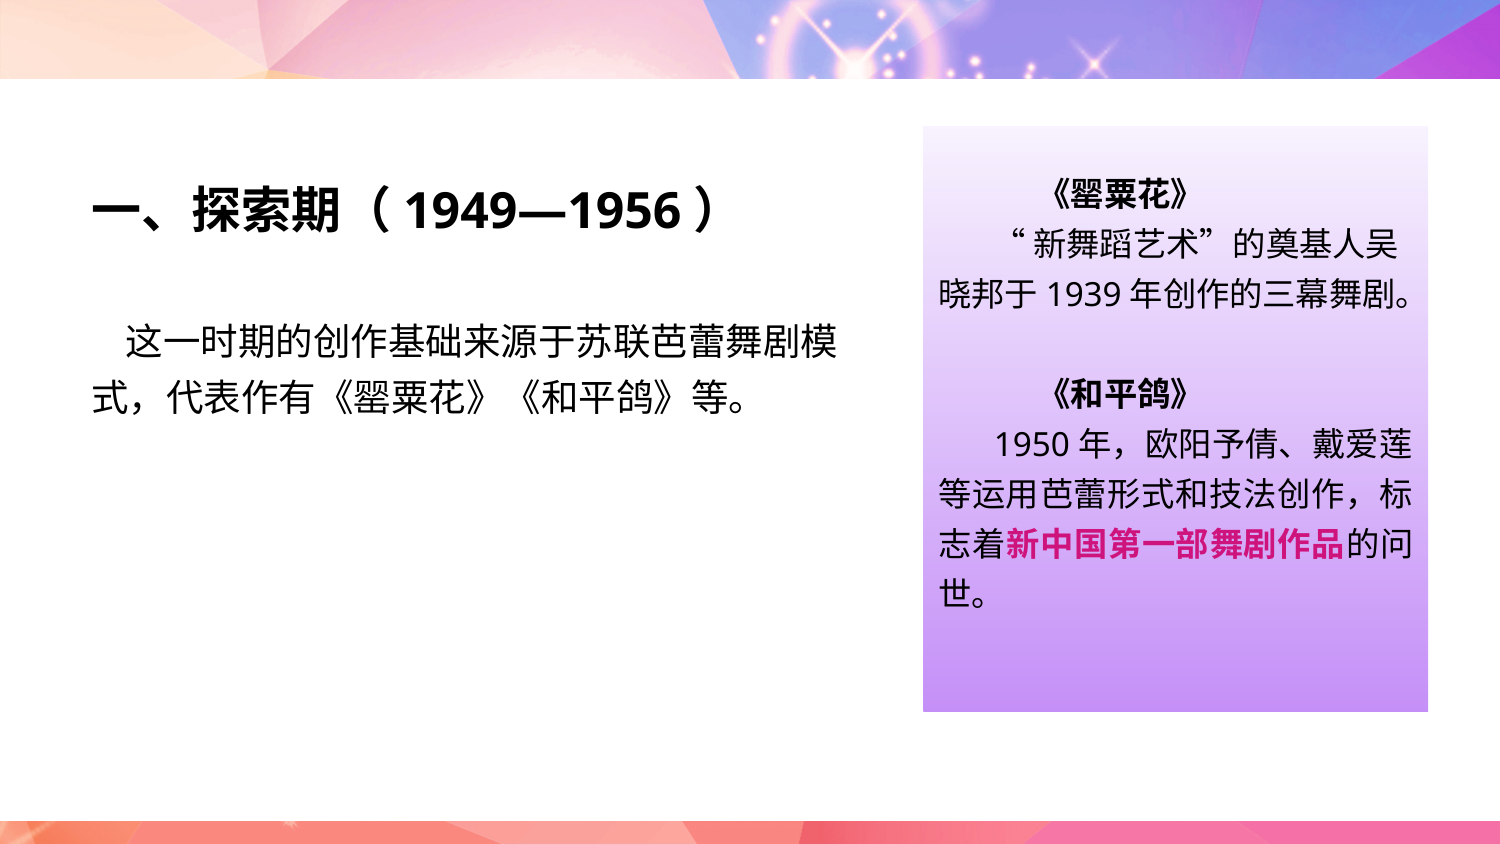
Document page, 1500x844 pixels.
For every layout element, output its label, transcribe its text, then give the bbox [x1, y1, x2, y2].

text_box 一、探索期（1949—1956） 这一时期的创作基础来源于苏联芭蕾舞剧模式，代表作有《罂粟花》《和平鸽》等。 [76, 171, 884, 562]
picture [0, 821, 1500, 844]
picture [0, 0, 1500, 79]
text_box 《罂粟花》 “新舞蹈艺术”的奠基人吴晓邦于1939年创作的三幕舞剧。 《和平鸽》 1950年，欧阳予倩、戴爱莲等运用芭蕾形式和技法创作，标志着新中国第一部舞剧作品的问世。 [922, 125, 1429, 713]
